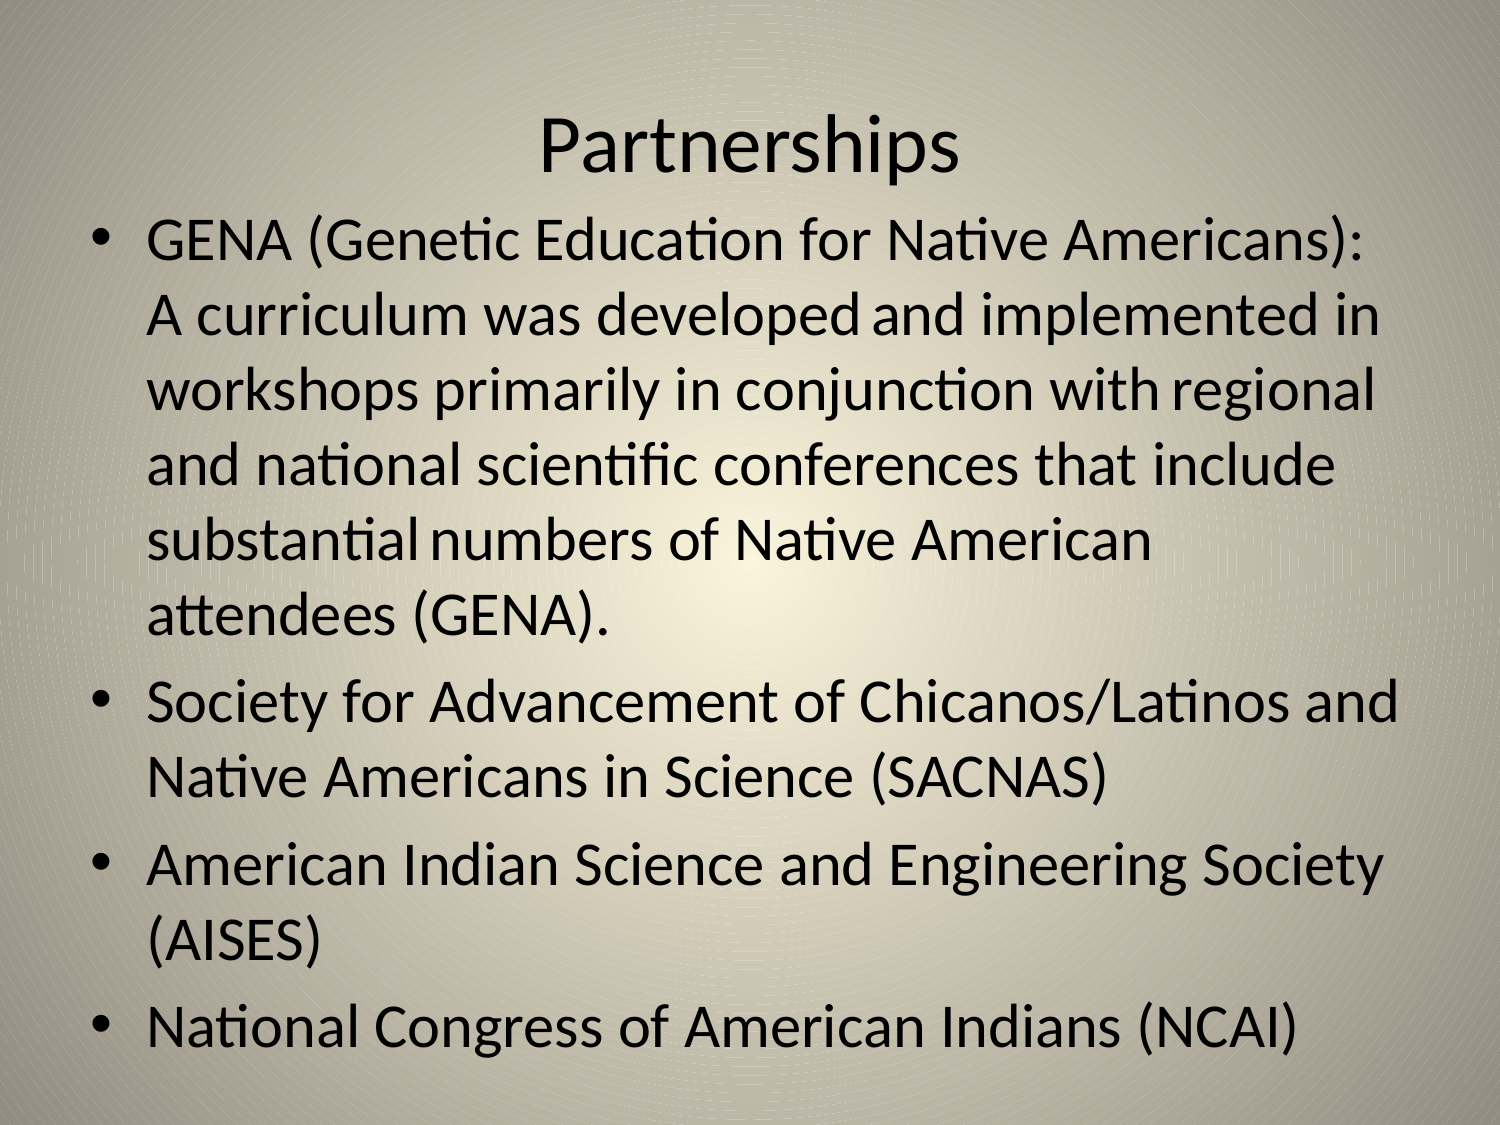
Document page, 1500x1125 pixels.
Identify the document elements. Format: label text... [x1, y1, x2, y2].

title Partnerships [75, 45, 1425, 190]
list GENA (Genetic Education for Native Americans): A curriculum was developed and implemented in workshops primarily in conjunction with regional and national scientific conferences that include substantial numbers of Native American attendees (GENA). Society for Advancement of Chicanos/Latinos and Native Americans in Science (SACNAS) American Indian Science and Engineering Society (AISES) National Congress of American Indians (NCAI) [75, 190, 1425, 934]
